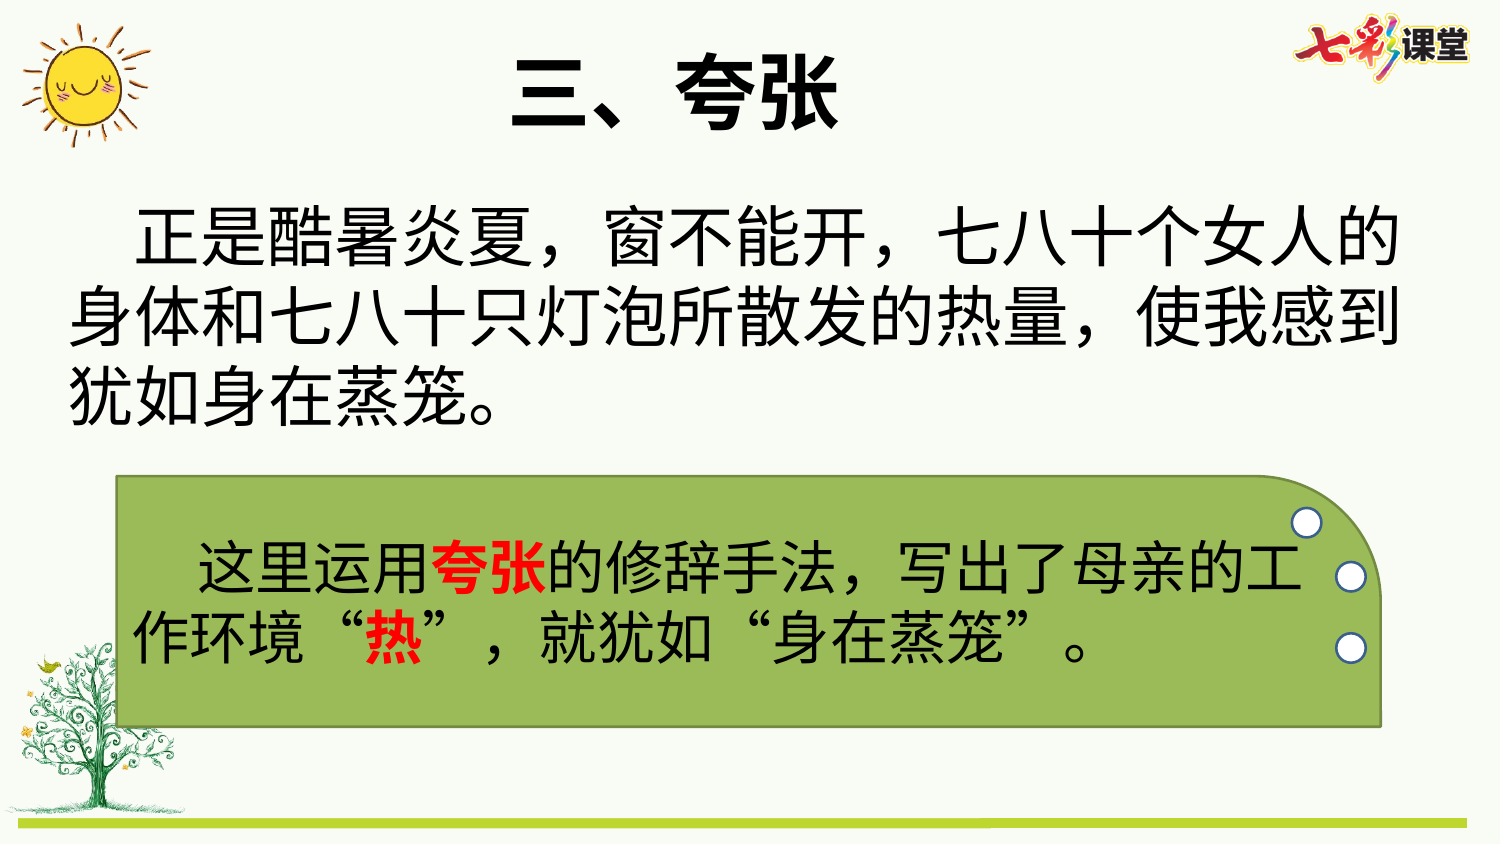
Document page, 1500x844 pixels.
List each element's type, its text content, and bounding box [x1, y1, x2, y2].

text_box 三、夸张 [492, 32, 855, 148]
picture [1291, 9, 1472, 87]
picture [0, 0, 173, 172]
picture [0, 608, 1467, 844]
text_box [116, 475, 1382, 728]
text_box 正是酷暑炎夏，窗不能开，七八十个女人的身体和七八十只灯泡所散发的热量，使我感到犹如身在蒸笼。 [53, 187, 1445, 443]
